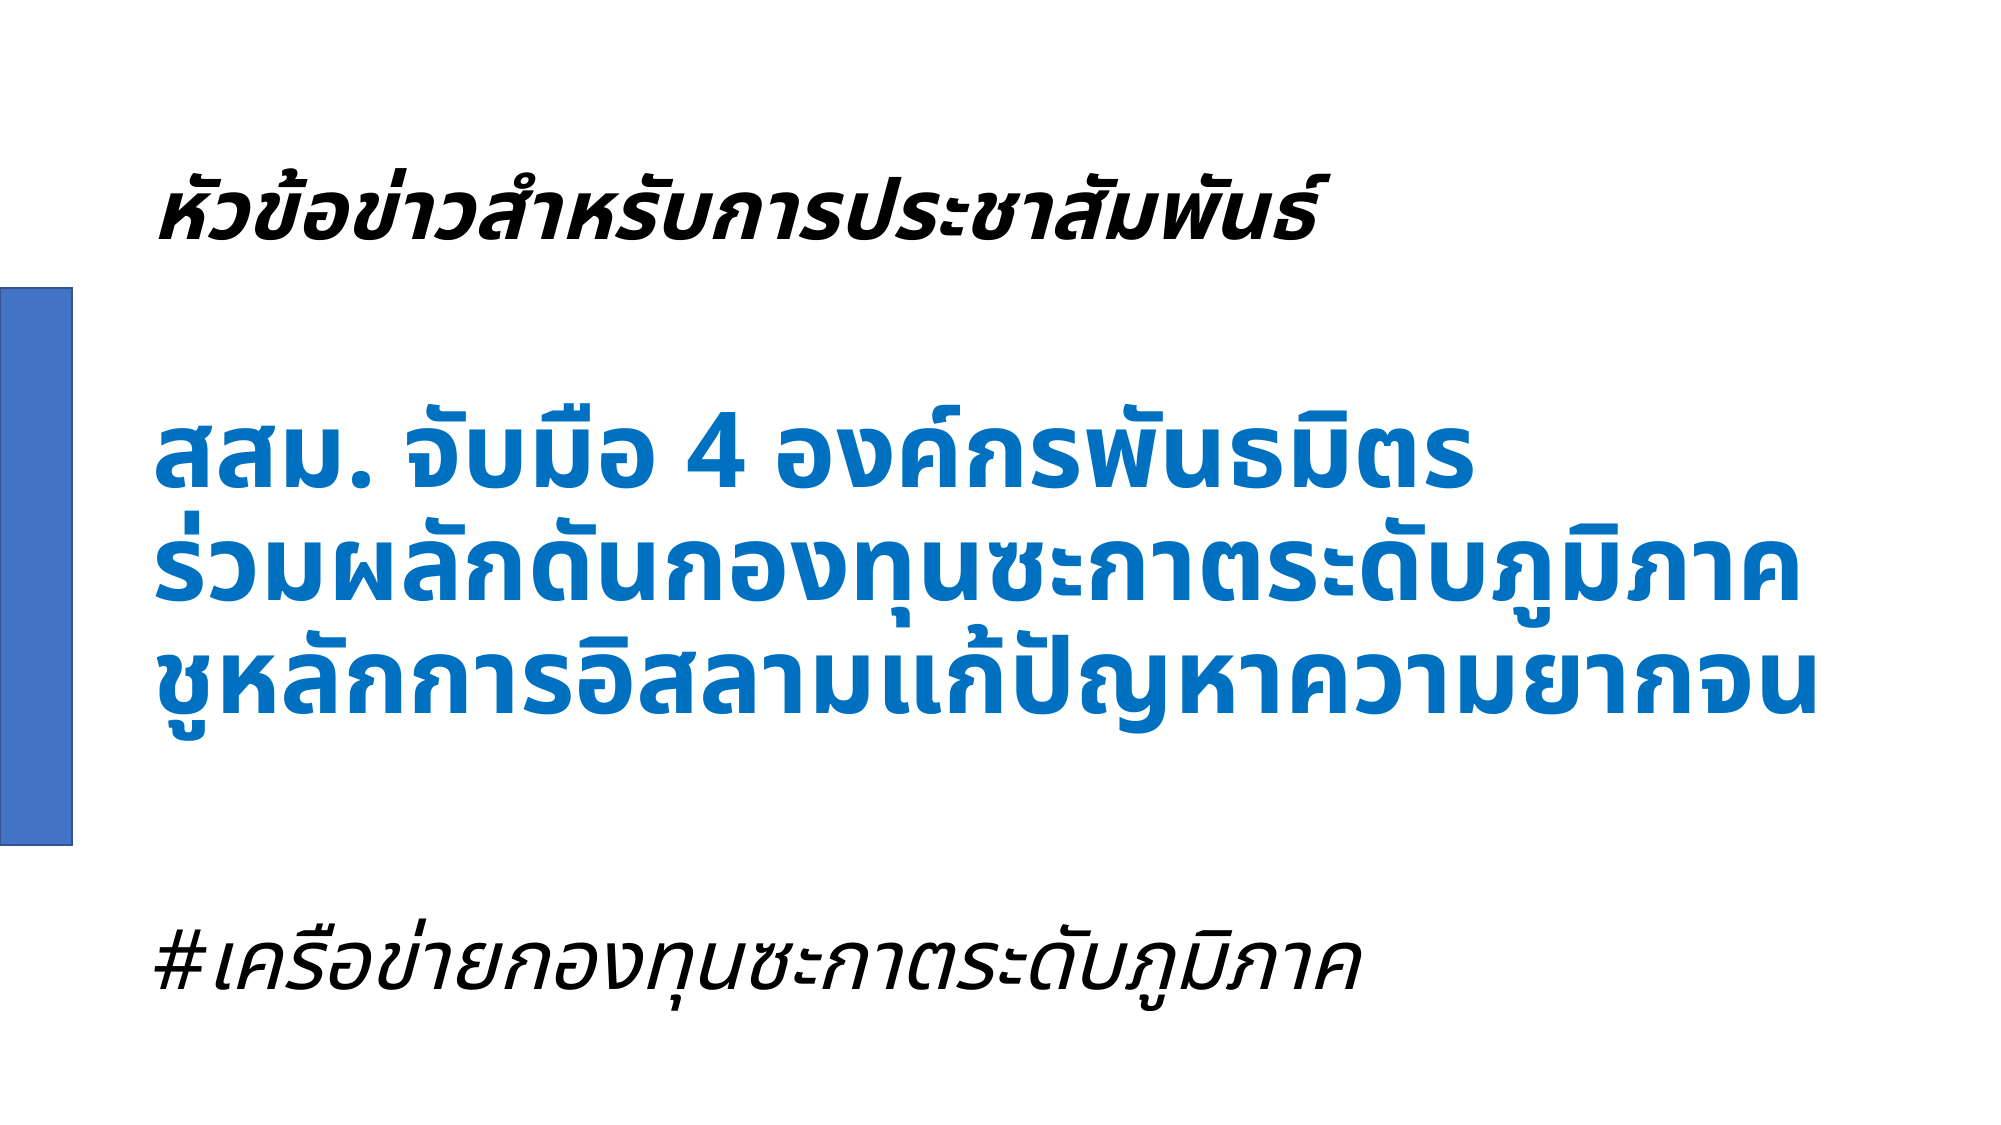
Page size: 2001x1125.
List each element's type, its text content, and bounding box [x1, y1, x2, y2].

text_box หัวข้อข่าวสำหรับการประชาสัมพันธ์ [137, 136, 1863, 289]
text_box [0, 287, 73, 846]
text_box #เครือข่ายกองทุนซะกาตระดับภูมิภาค [137, 886, 1863, 1039]
title สสม. จับมือ 4 องค์กรพันธมิตร ร่วมผลักดันกองทุนซะกาตระดับภูมิภาค ชูหลักการอิสลามแก้ปัญหาความยากจน [137, 289, 1863, 845]
